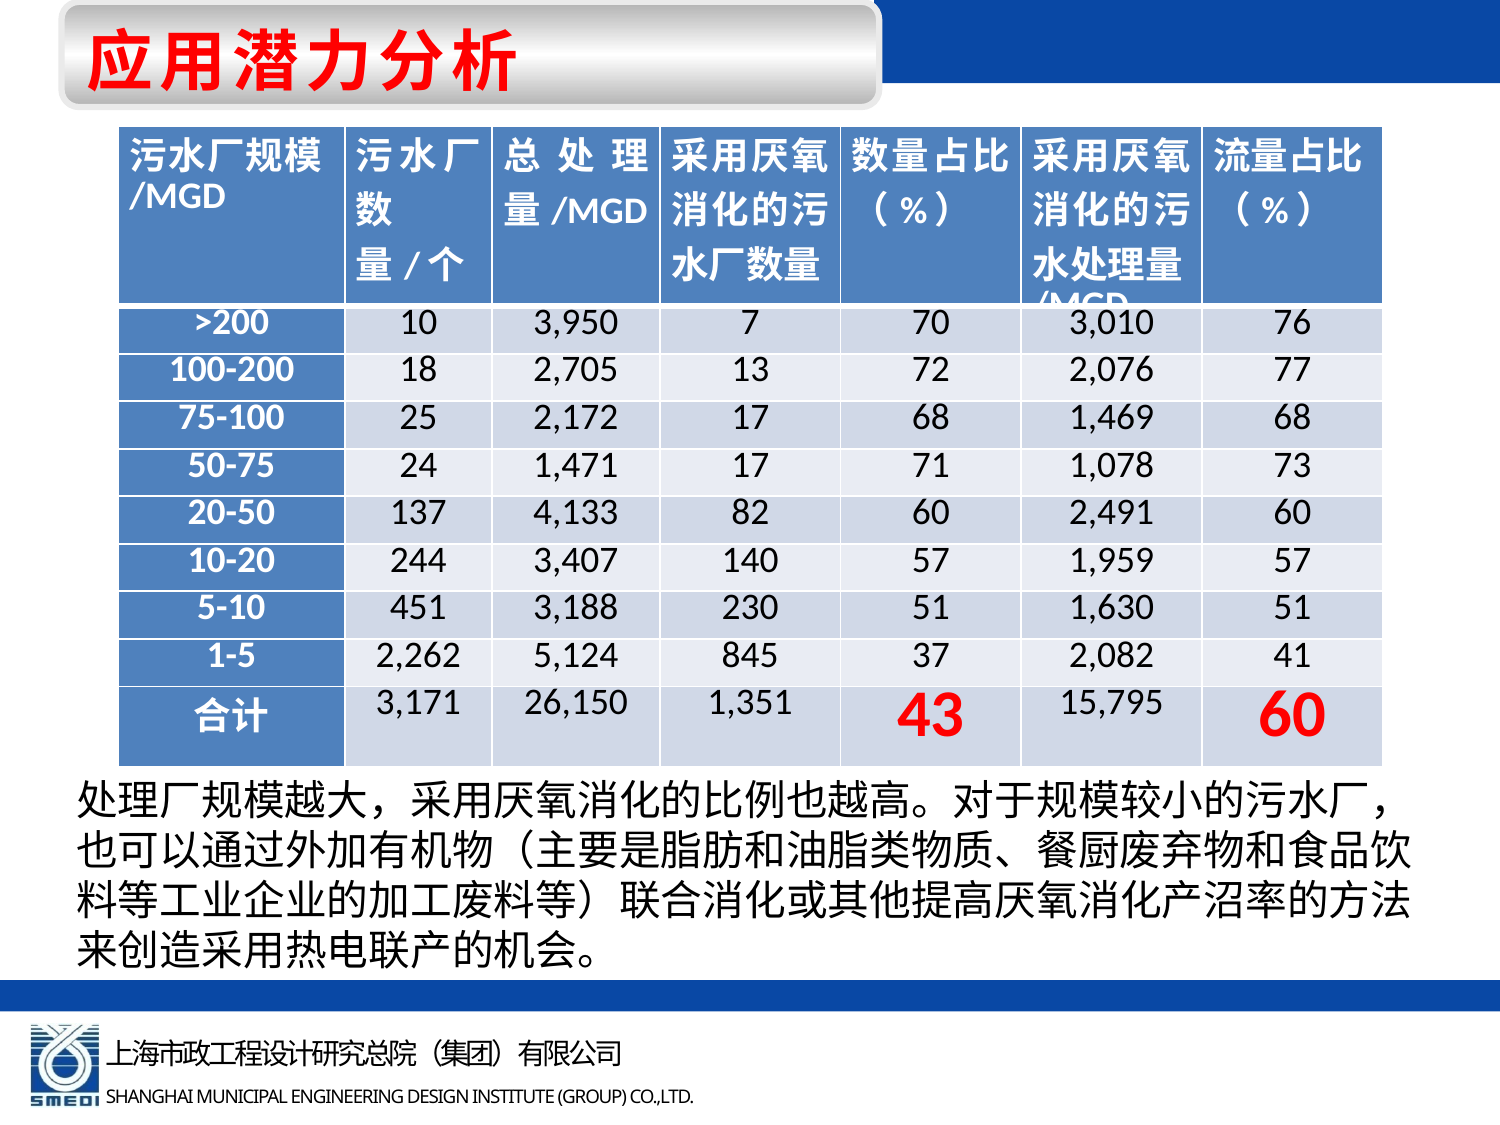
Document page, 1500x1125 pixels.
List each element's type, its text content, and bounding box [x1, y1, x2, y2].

table_cell 合计 [119, 687, 344, 766]
table_cell 26,150 [493, 687, 659, 766]
table_cell 1,078 [1022, 450, 1201, 495]
table_cell 51 [841, 592, 1020, 638]
table_cell 2,172 [493, 402, 659, 448]
table_cell 5-10 [119, 592, 344, 638]
table_cell 4,133 [493, 497, 659, 543]
table_cell 71 [841, 450, 1020, 495]
table_cell 7 [661, 309, 840, 353]
table_cell 72 [841, 355, 1020, 400]
table_cell 3,171 [346, 687, 491, 766]
table_cell 451 [346, 592, 491, 638]
table_cell 68 [841, 402, 1020, 448]
table_cell 2,262 [346, 640, 491, 686]
table_cell >200 [119, 309, 344, 353]
table_cell 244 [346, 545, 491, 590]
table_cell 2,491 [1022, 497, 1201, 543]
table_cell 15,795 [1022, 687, 1201, 766]
text_box 应用潜力分析 [72, 11, 896, 106]
table_cell 137 [346, 497, 491, 543]
text_box [61, 1, 877, 106]
table_header 采用厌氧消化的污水厂数量 [661, 127, 840, 303]
table_cell 2,076 [1022, 355, 1201, 400]
table_cell 18 [346, 355, 491, 400]
table_cell 60 [1203, 687, 1382, 766]
table_cell 17 [661, 450, 840, 495]
table_cell 3,407 [493, 545, 659, 590]
table_cell 68 [1203, 402, 1382, 448]
table_cell 60 [841, 497, 1020, 543]
table_cell 70 [841, 309, 1020, 353]
table_cell 51 [1203, 592, 1382, 638]
table_cell 5,124 [493, 640, 659, 686]
table_cell 77 [1203, 355, 1382, 400]
table_cell 1,351 [661, 687, 840, 766]
table_cell 75-100 [119, 402, 344, 448]
table_cell 1,959 [1022, 545, 1201, 590]
table_cell 41 [1203, 640, 1382, 686]
table_cell 50-75 [119, 450, 344, 495]
table_cell 230 [661, 592, 840, 638]
table_cell 2,705 [493, 355, 659, 400]
table_cell 100-200 [119, 355, 344, 400]
picture [30, 1023, 100, 1108]
table_cell 1,469 [1022, 402, 1201, 448]
table_cell 2,082 [1022, 640, 1201, 686]
table_header 污水厂数量/个 [346, 127, 491, 303]
table_cell 76 [1203, 309, 1382, 353]
table_cell 3,010 [1022, 309, 1201, 353]
table_header 总处理量/MGD [493, 127, 659, 303]
table_header 流量占比 （%） [1203, 127, 1382, 303]
table_cell 17 [661, 402, 840, 448]
table_cell 3,950 [493, 309, 659, 353]
table_cell 140 [661, 545, 840, 590]
table_header 数量占比（%） [841, 127, 1020, 303]
table_cell 43 [841, 687, 1020, 766]
table_cell 3,188 [493, 592, 659, 638]
table_header 采用厌氧消化的污水处理量/MGD [1022, 127, 1201, 303]
table_cell 845 [661, 640, 840, 686]
table_cell 10 [346, 309, 491, 353]
table_cell 1,630 [1022, 592, 1201, 638]
table_cell 10-20 [119, 545, 344, 590]
table_cell 73 [1203, 450, 1382, 495]
table_header 污水厂规模/MGD [119, 127, 344, 303]
table_cell 25 [346, 402, 491, 448]
table_cell 57 [1203, 545, 1382, 590]
table_cell 24 [346, 450, 491, 495]
table_cell 57 [841, 545, 1020, 590]
text_box 处理厂规模越大，采用厌氧消化的比例也越高。对于规模较小的污水厂，也可以通过外加有机物（主要是脂肪和油脂类物质、餐厨废弃物和食品饮料等工业企业的加工废料等）联合消化或其他提高厌氧消化产沼率的方法来创造采用热电联产的机会。 [61, 766, 1440, 982]
table_cell 82 [661, 497, 840, 543]
table_cell 1,471 [493, 450, 659, 495]
table_cell 20-50 [119, 497, 344, 543]
table_cell 13 [661, 355, 840, 400]
table_cell 37 [841, 640, 1020, 686]
table_cell 60 [1203, 497, 1382, 543]
table_cell 1-5 [119, 640, 344, 686]
